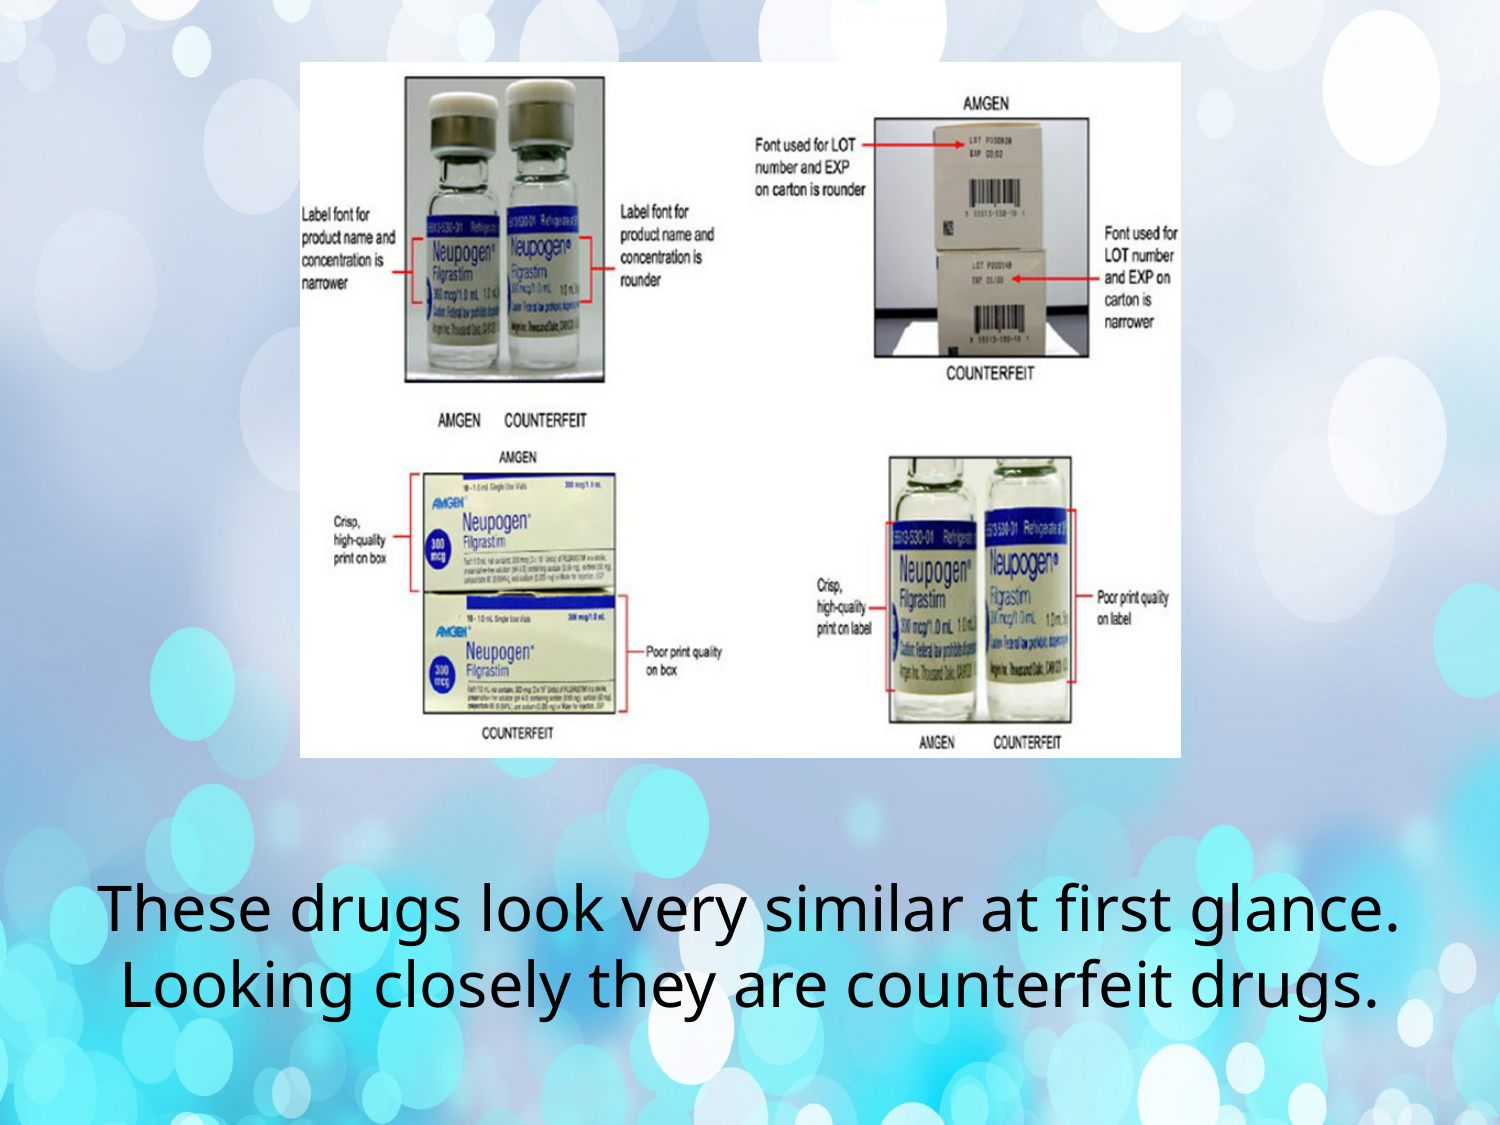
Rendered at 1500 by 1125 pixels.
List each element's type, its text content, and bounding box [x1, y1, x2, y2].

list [299, 62, 1181, 759]
title These drugs look very similar at first glance. Looking closely they are counterfeit drugs. [75, 849, 1425, 1038]
picture [0, 0, 1500, 1125]
